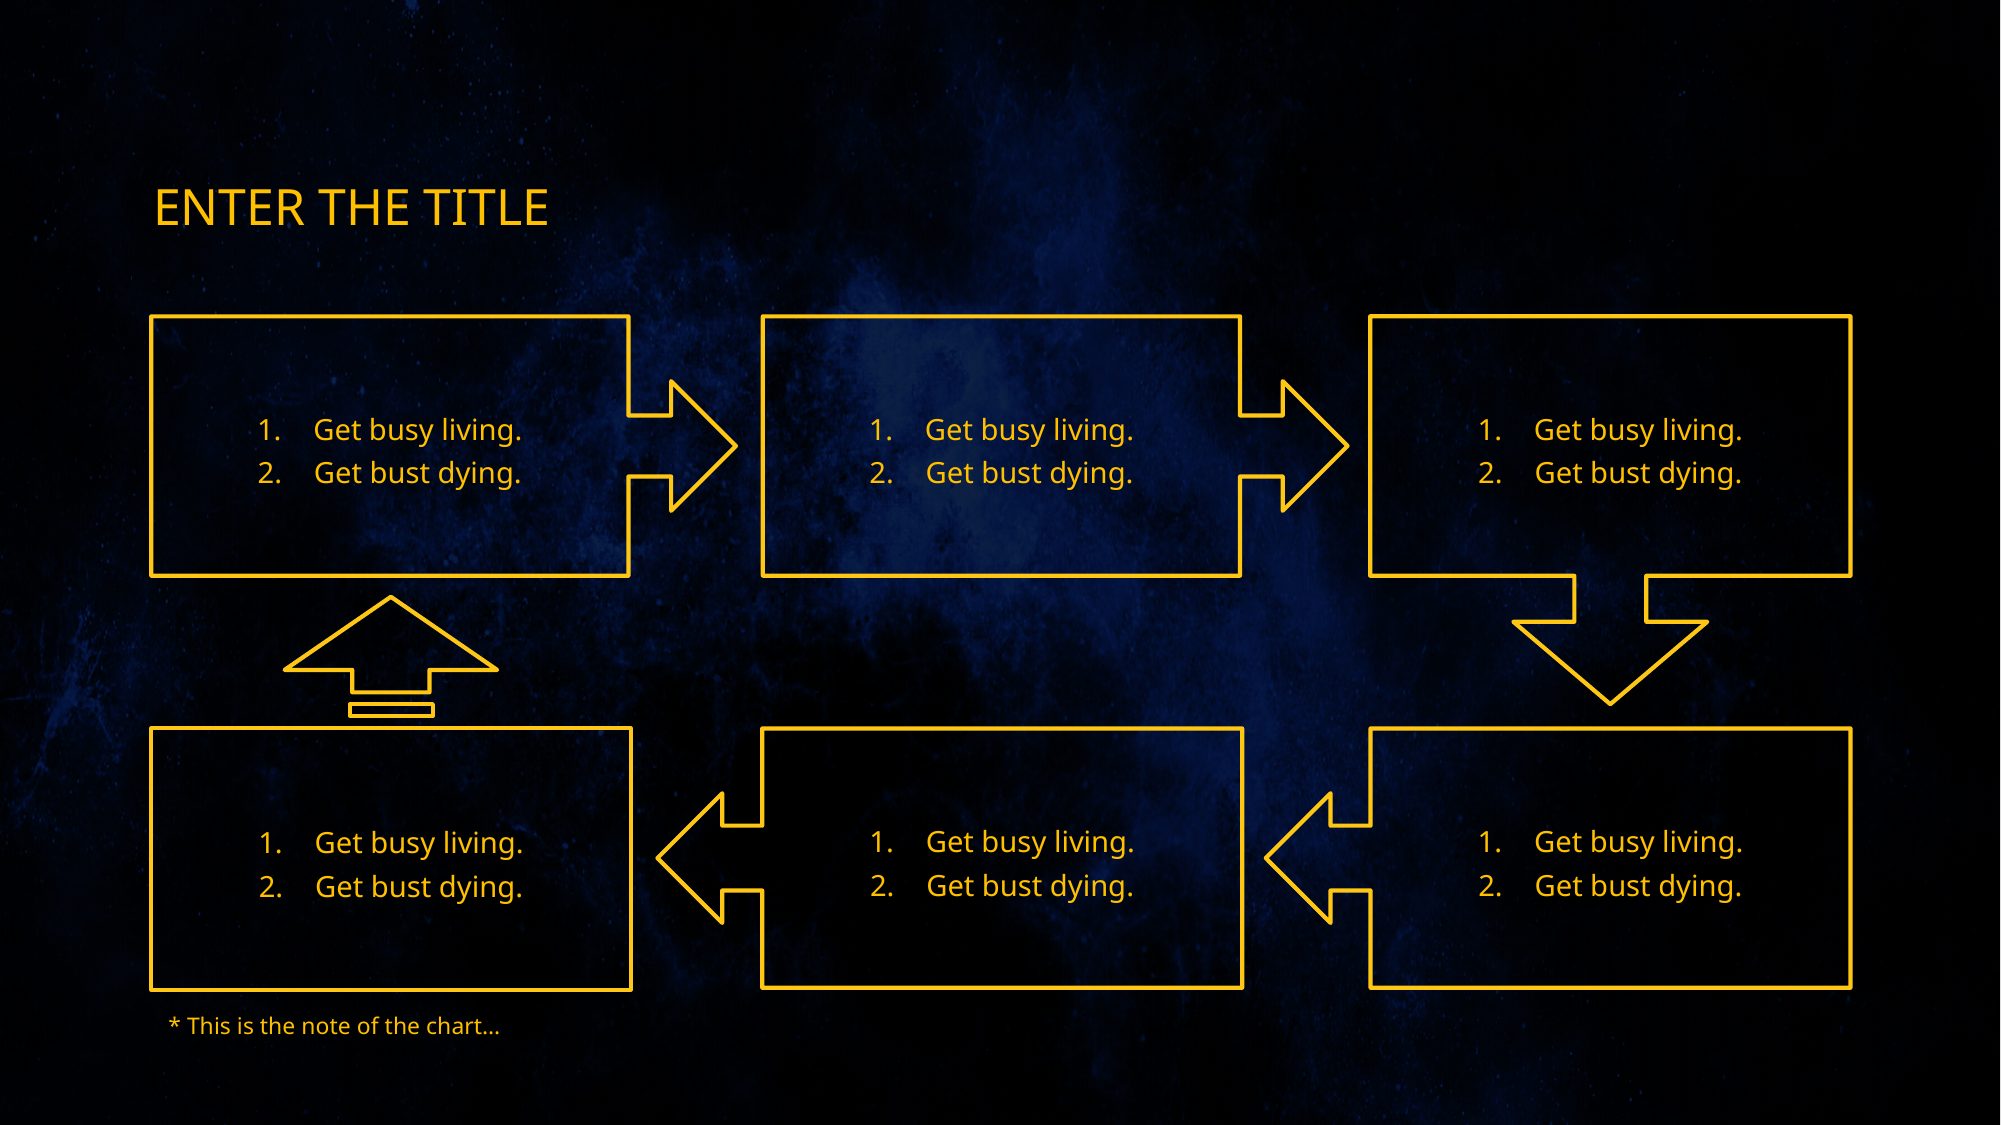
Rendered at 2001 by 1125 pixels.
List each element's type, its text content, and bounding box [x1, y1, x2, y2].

text_box Get busy living. Get bust dying. [1263, 726, 1853, 990]
text_box Get busy living. Get bust dying. [149, 726, 633, 992]
text_box Get busy living. Get bust dying. [1368, 314, 1853, 706]
text_box [282, 595, 500, 695]
text_box [348, 702, 435, 718]
text_box ENTER THE TITLE [138, 167, 566, 243]
text_box * This is the note of the chart… [153, 1003, 516, 1047]
text_box Get busy living. Get bust dying. [149, 314, 739, 578]
text_box Get busy living. Get bust dying. [760, 314, 1350, 578]
text_box Get busy living. Get bust dying. [655, 726, 1245, 990]
picture [0, 0, 2001, 1125]
